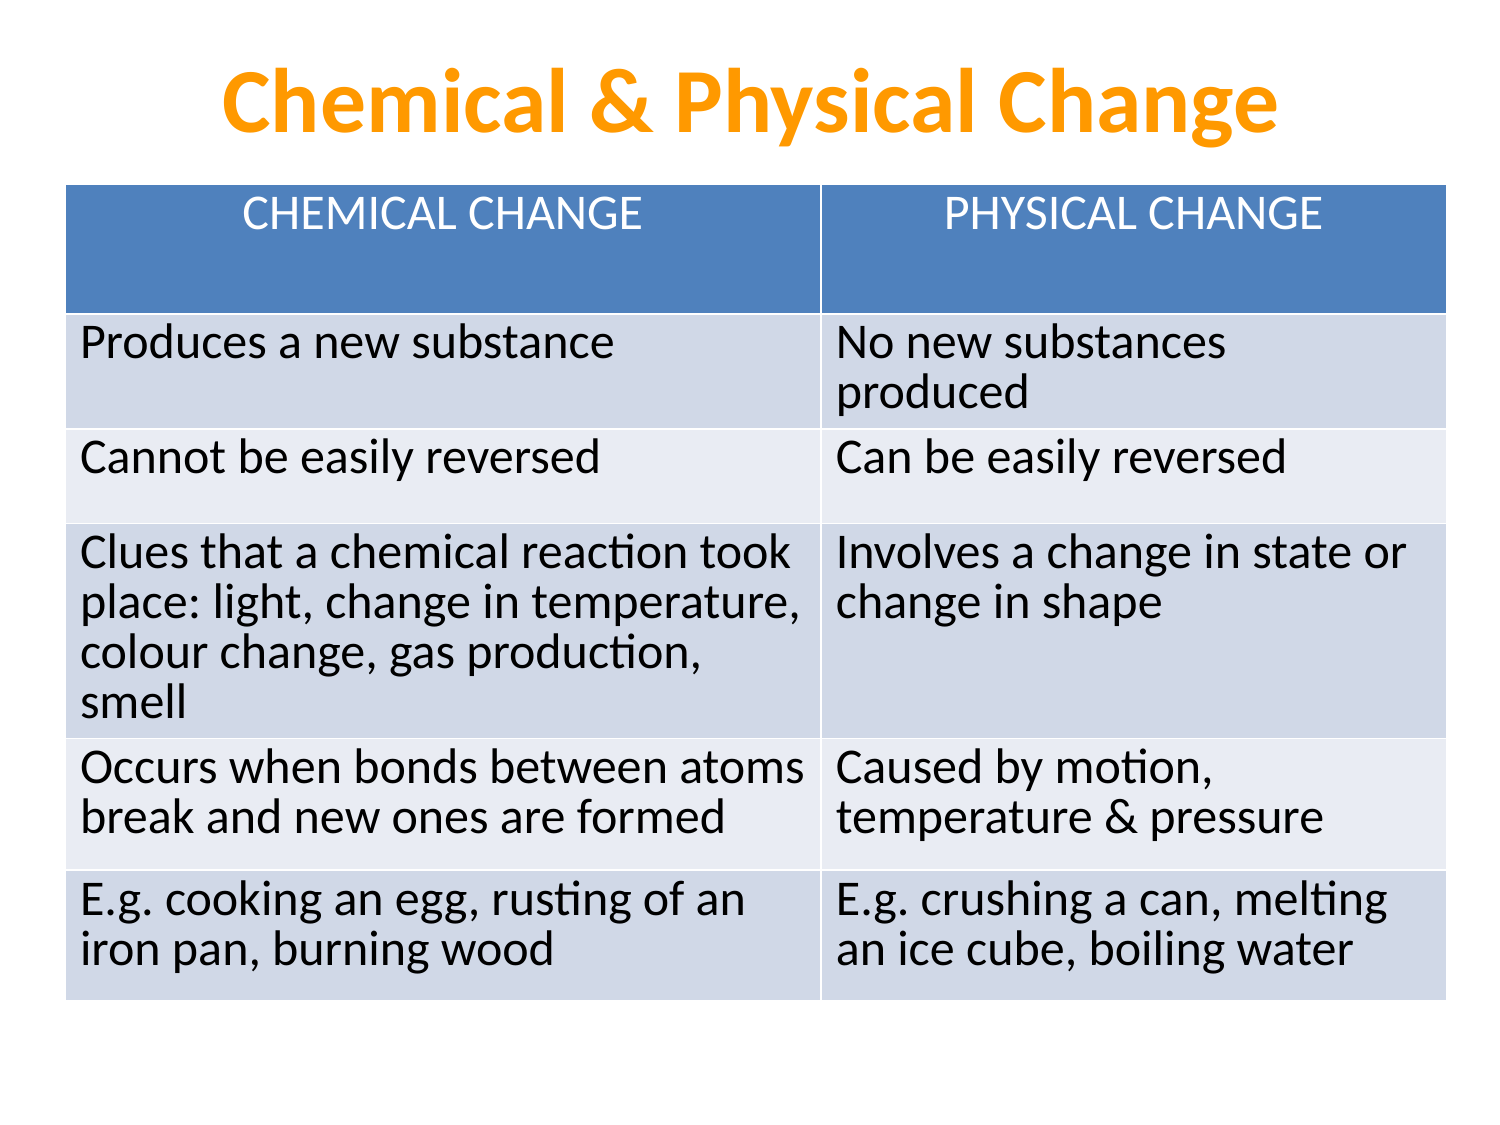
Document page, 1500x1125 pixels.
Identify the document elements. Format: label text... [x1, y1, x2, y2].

table_cell Caused by motion, temperature & pressure [822, 739, 1446, 869]
table_cell Involves a change in state or change in shape [822, 524, 1446, 738]
table_cell No new substances produced [822, 315, 1446, 428]
table_cell Can be easily reversed [822, 430, 1446, 523]
table_cell E.g. cooking an egg, rusting of an iron pan, burning wood [66, 871, 820, 1000]
table_header CHEMICAL CHANGE [66, 185, 820, 313]
table_header PHYSICAL CHANGE [822, 185, 1446, 313]
title Chemical & Physical Change [76, 30, 1427, 161]
table_cell E.g. crushing a can, melting an ice cube, boiling water [822, 871, 1446, 1000]
table_cell Produces a new substance [66, 315, 820, 428]
table_cell Clues that a chemical reaction took place: light, change in temperature, colour change, gas production, smell [66, 524, 820, 738]
table_cell Occurs when bonds between atoms break and new ones are formed [66, 739, 820, 869]
table_cell Cannot be easily reversed [66, 430, 820, 523]
